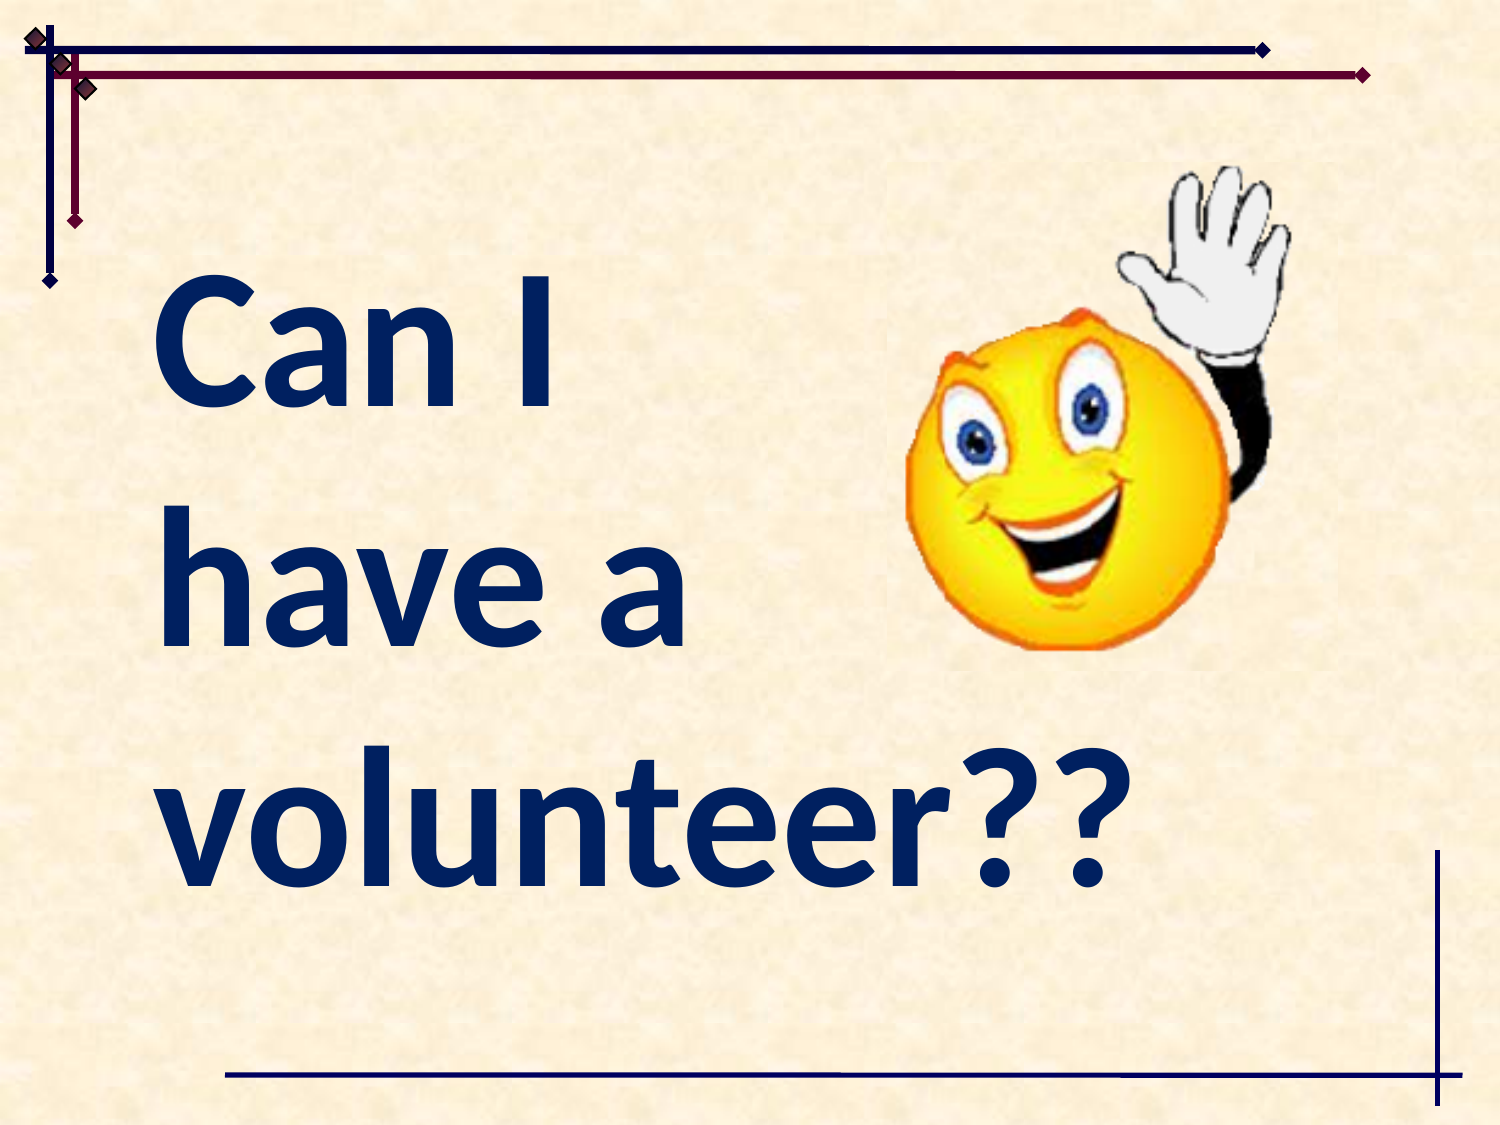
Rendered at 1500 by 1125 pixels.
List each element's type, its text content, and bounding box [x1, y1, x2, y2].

picture [0, 0, 1500, 1125]
title Can I have a volunteer?? [137, 299, 1213, 833]
